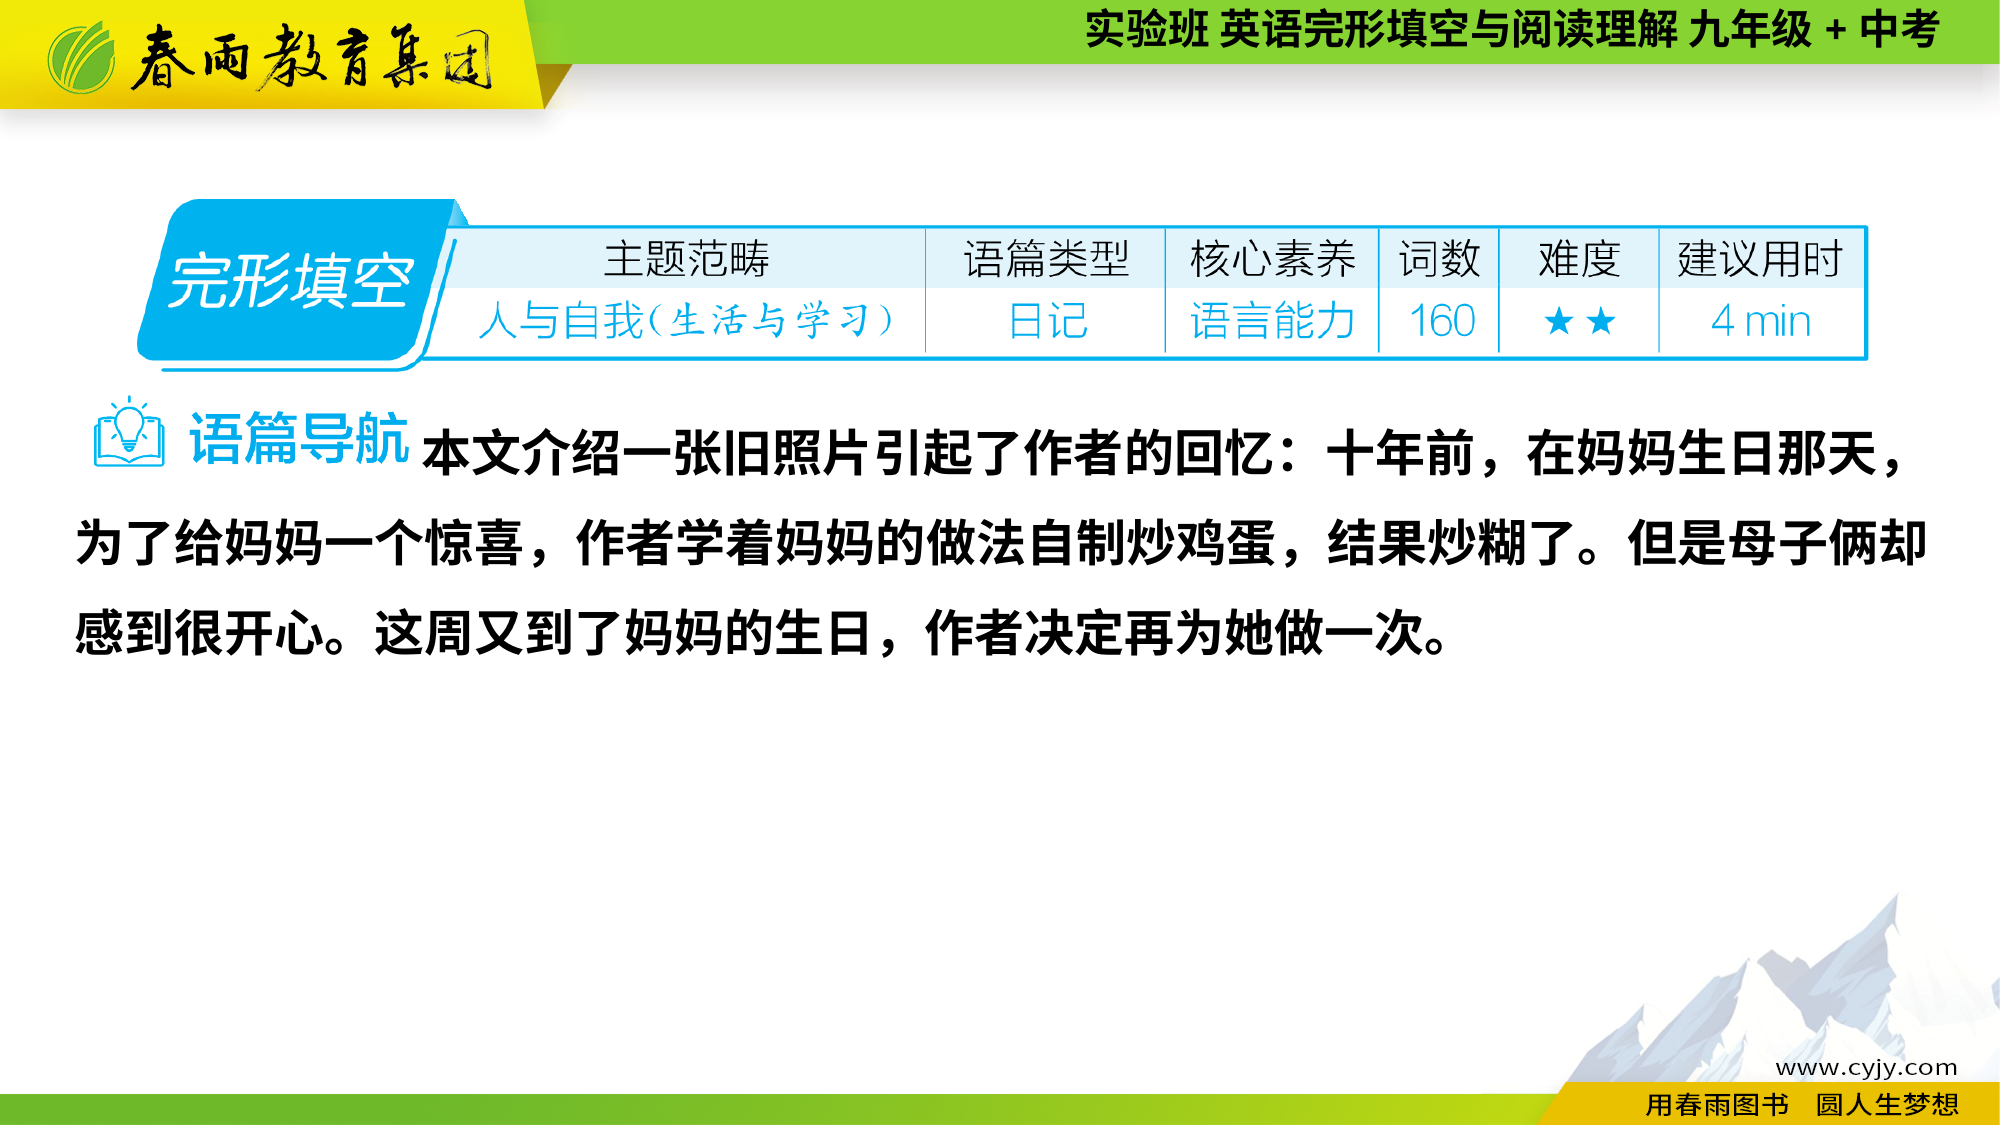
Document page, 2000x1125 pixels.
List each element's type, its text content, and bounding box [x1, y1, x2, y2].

picture [0, 0, 2000, 1125]
list 本文介绍一张旧照片引起了作者的回忆：十年前，在妈妈生日那天，为了给妈妈一个惊喜，作者学着妈妈的做法自制炒鸡蛋，结果炒糊了。但是母子俩却感到很开心。这周又到了妈妈的生日，作者决定再为她做一次。 [59, 383, 1944, 661]
